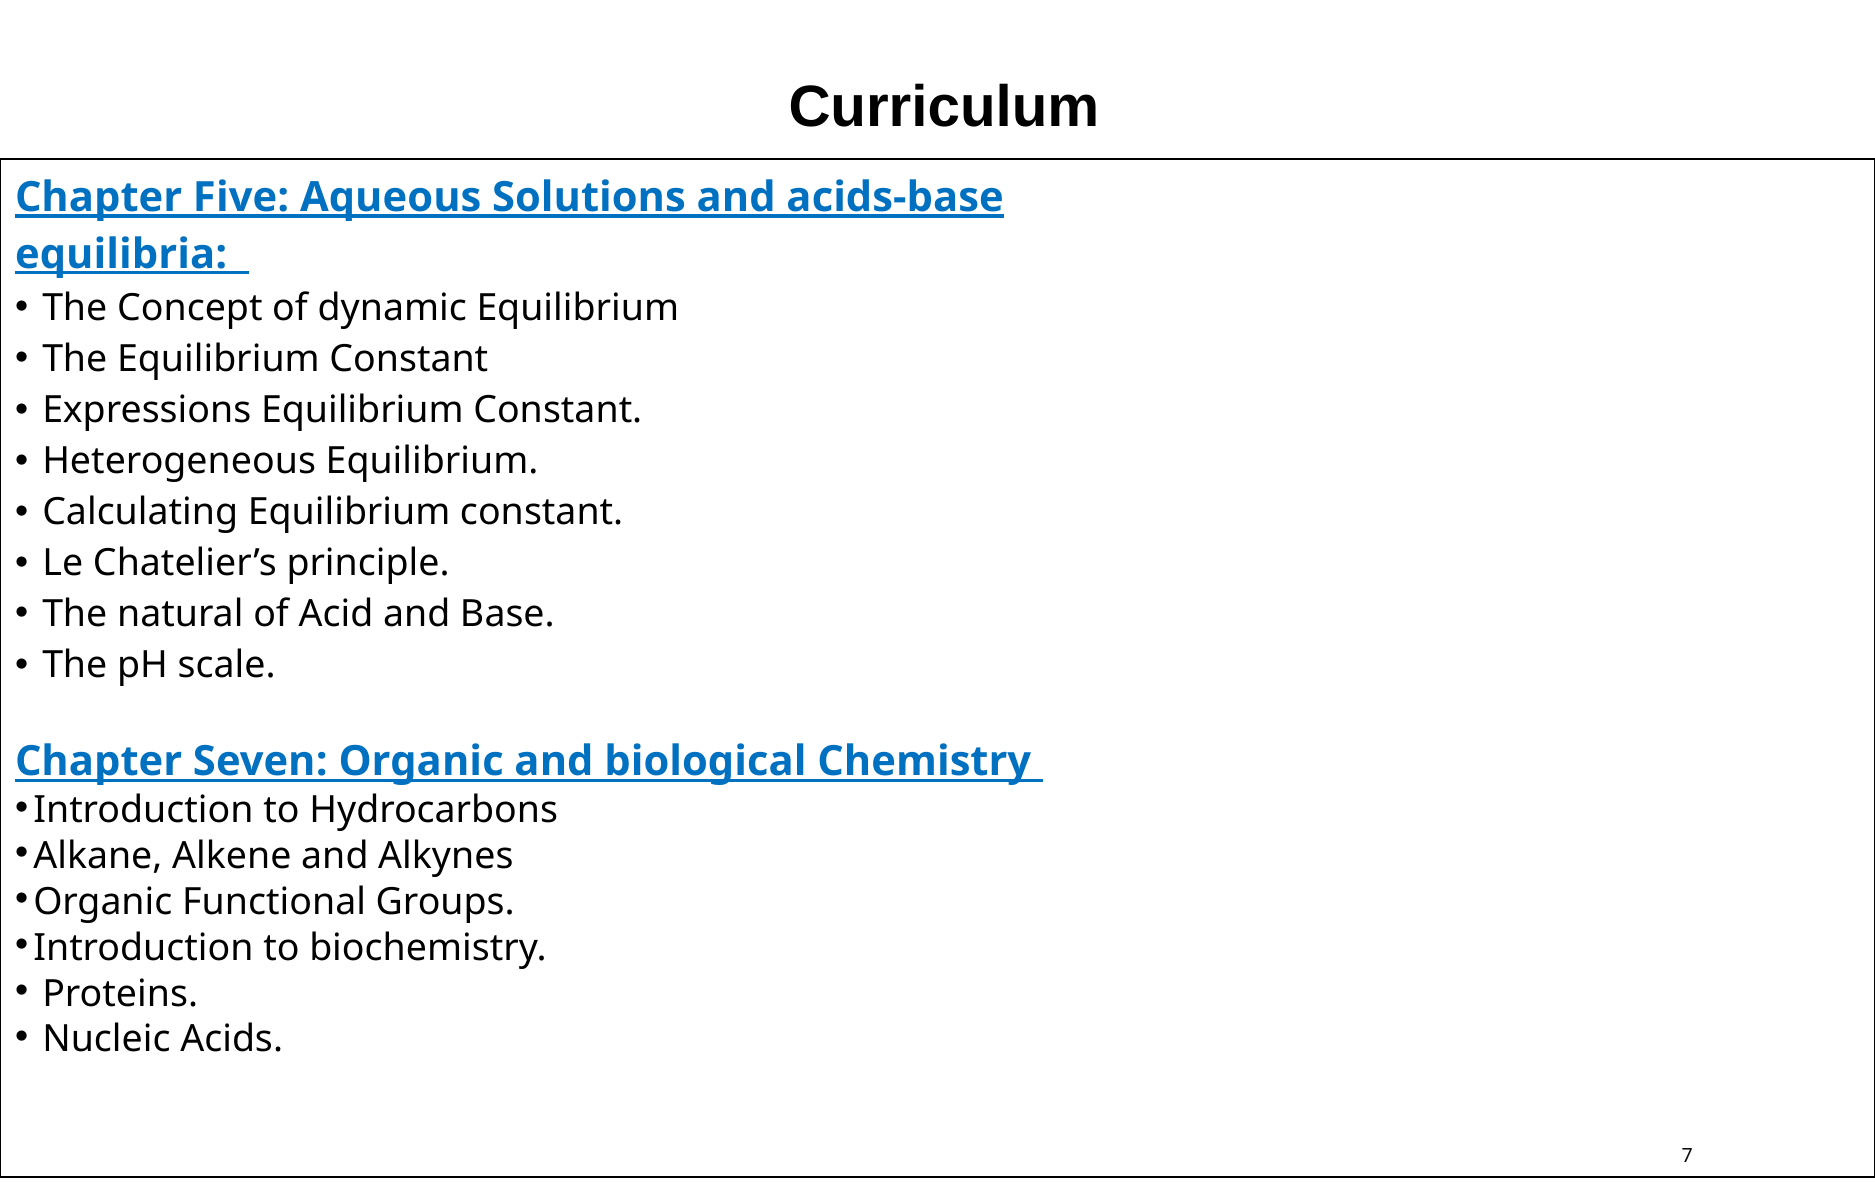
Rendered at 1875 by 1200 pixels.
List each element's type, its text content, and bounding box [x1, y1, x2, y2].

text_box Curriculum [773, 61, 1115, 146]
slide_number 7 [1666, 1132, 1817, 1181]
table_header Chapter Five: Aqueous Solutions and acids-base equilibria: The Concept of dynamic Equilibrium The Equilibrium Constant Expressions Equilibrium Constant. Heterogeneous Equilibrium. Calculating Equilibrium constant. Le Chatelier’s principle. The natural of Acid and Base. The pH scale. Chapter Seven: Organic and biological Chemistry Introduction to Hydrocarbons Alkane, Alkene and Alkynes Organic Functional Groups. Introduction to biochemistry. Proteins. Nucleic Acids. [1, 160, 1074, 1176]
table_header [1074, 160, 1874, 1176]
